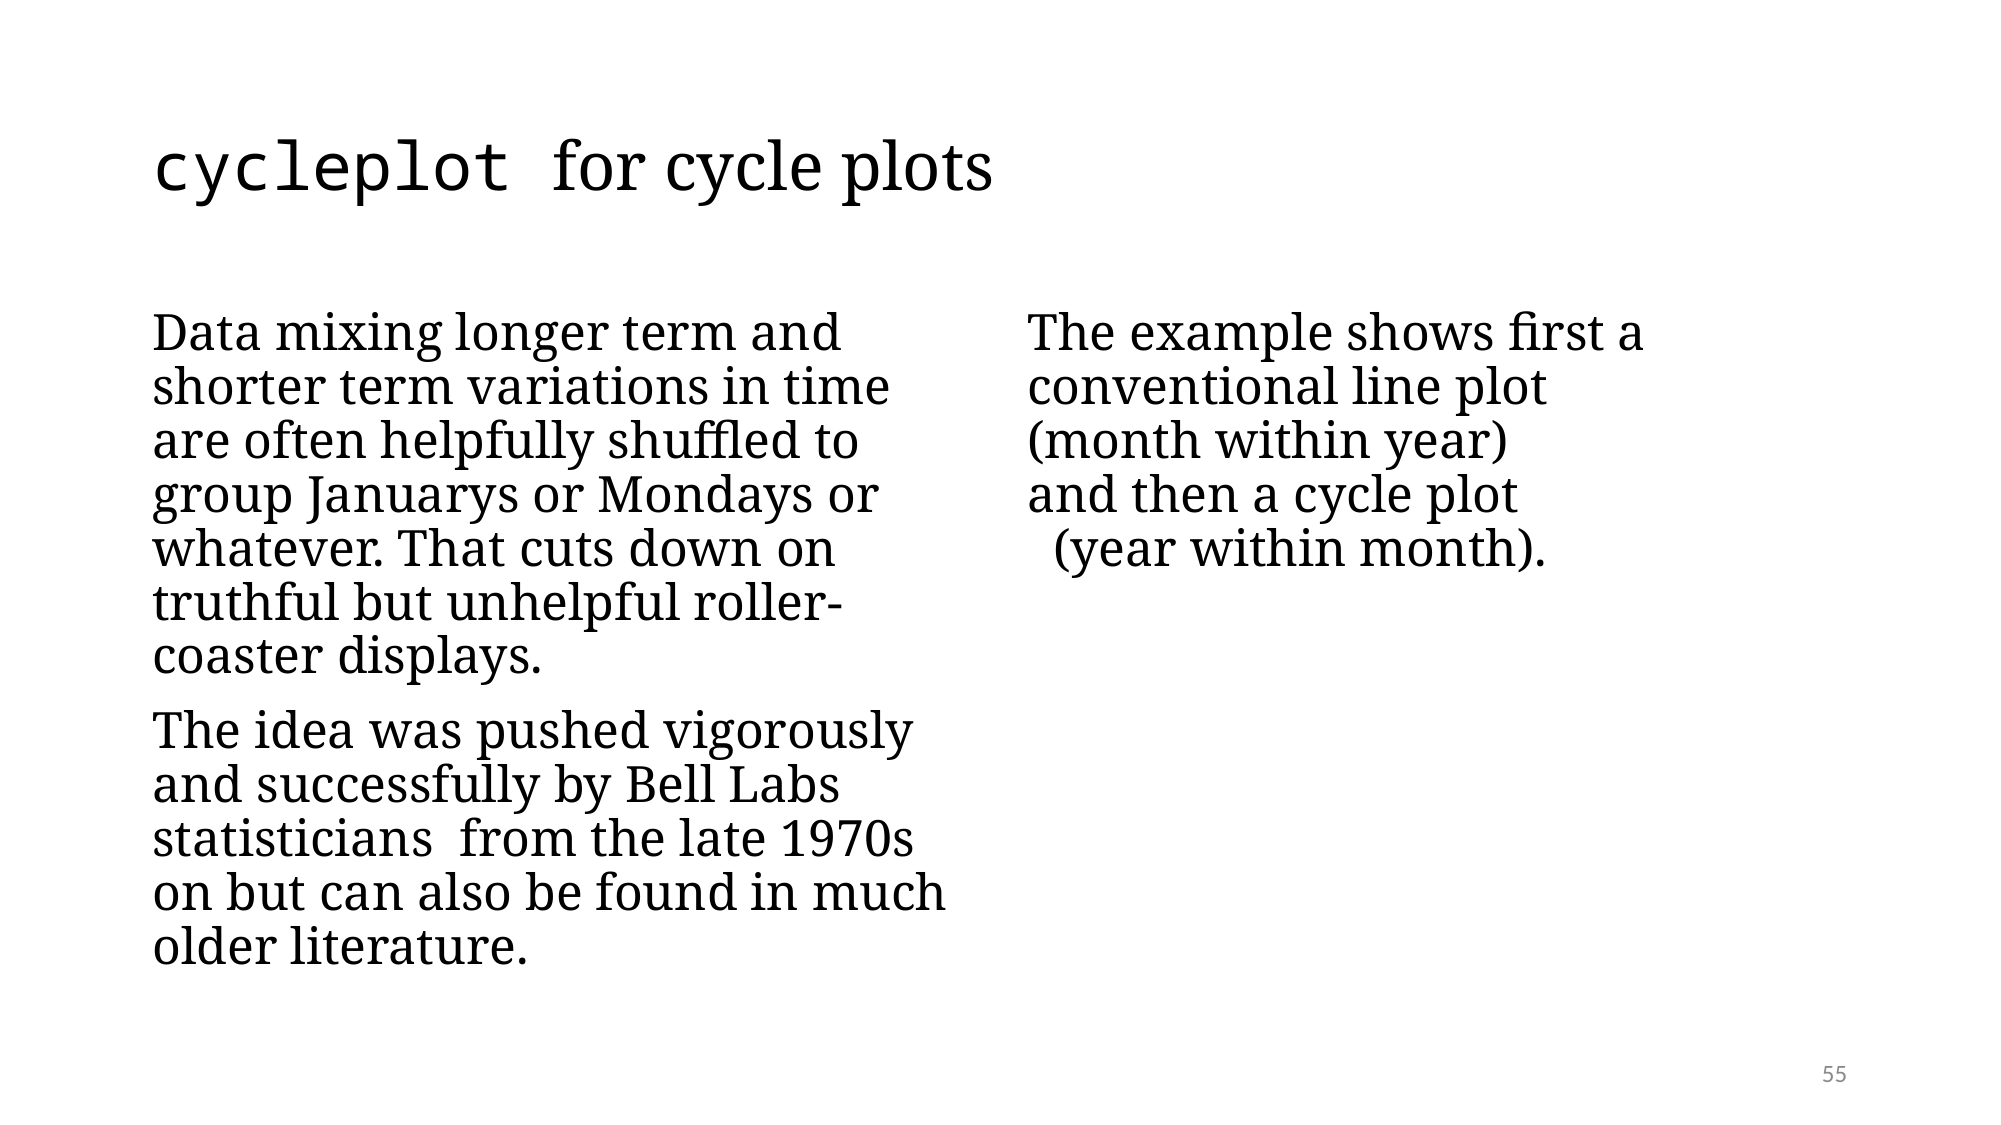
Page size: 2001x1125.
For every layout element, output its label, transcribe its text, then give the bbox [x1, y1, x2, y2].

slide_number 55 [1412, 1042, 1863, 1103]
list Data mixing longer term and shorter term variations in time are often helpfully shuffled to group Januarys or Mondays or whatever. That cuts down on truthful but unhelpful roller-coaster displays. The idea was pushed vigorously and successfully by Bell Labs statisticians from the late 1970s on but can also be found in much older literature. [137, 299, 988, 1014]
list The example shows first a conventional line plot (month within year) and then a cycle plot (year within month). [1012, 299, 1863, 1014]
title cycleplot for cycle plots [137, 59, 1863, 278]
